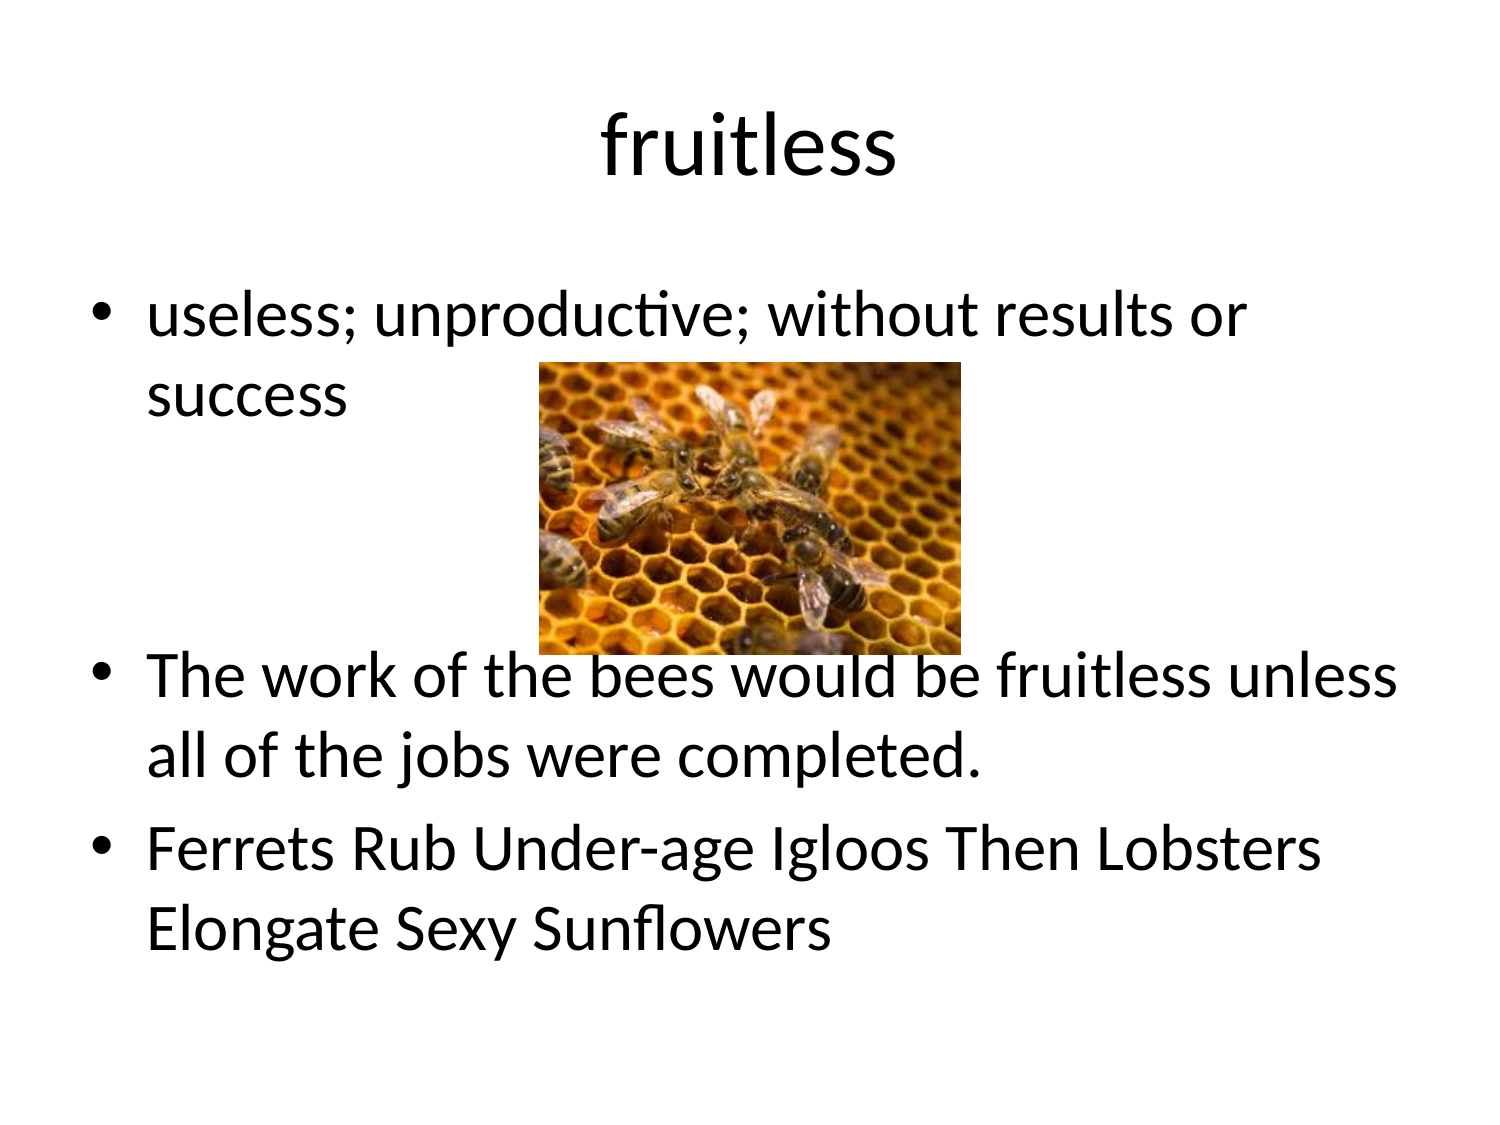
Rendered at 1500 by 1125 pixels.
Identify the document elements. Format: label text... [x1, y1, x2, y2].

title fruitless [75, 45, 1425, 233]
list useless; unproductive; without results or success The work of the bees would be fruitless unless all of the jobs were completed. Ferrets Rub Under-age Igloos Then Lobsters Elongate Sexy Sunflowers [75, 262, 1425, 1005]
picture [538, 362, 962, 655]
